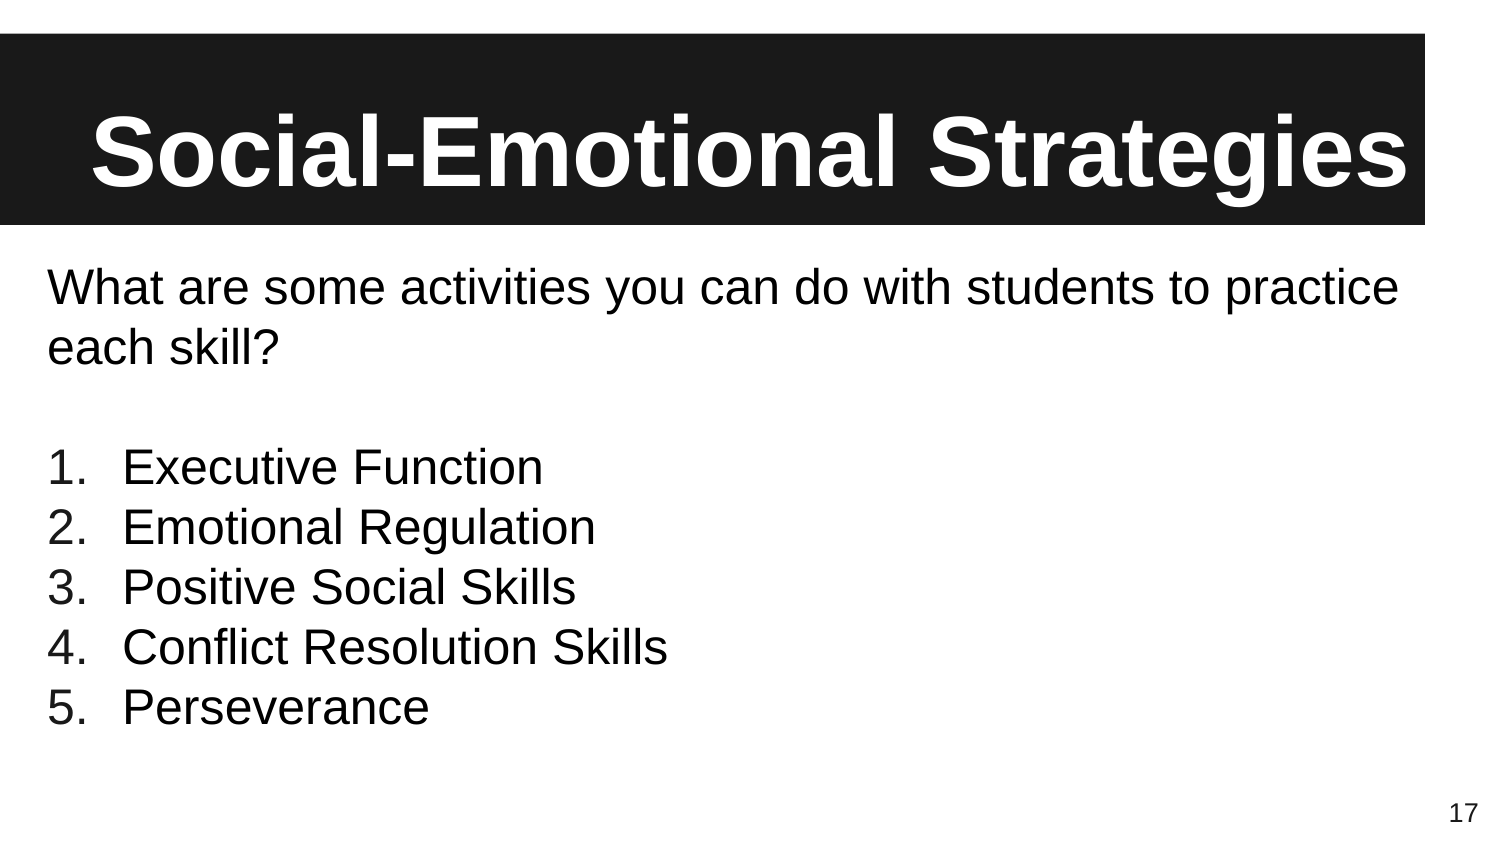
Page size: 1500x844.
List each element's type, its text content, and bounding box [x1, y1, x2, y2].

slide_number 17 [1403, 779, 1494, 844]
list What are some activities you can do with students to practice each skill? Executive Function Emotional Regulation Positive Social Skills Conflict Resolution Skills Perseverance [32, 239, 1425, 808]
title Social-Emotional Strategies [75, 33, 1500, 221]
